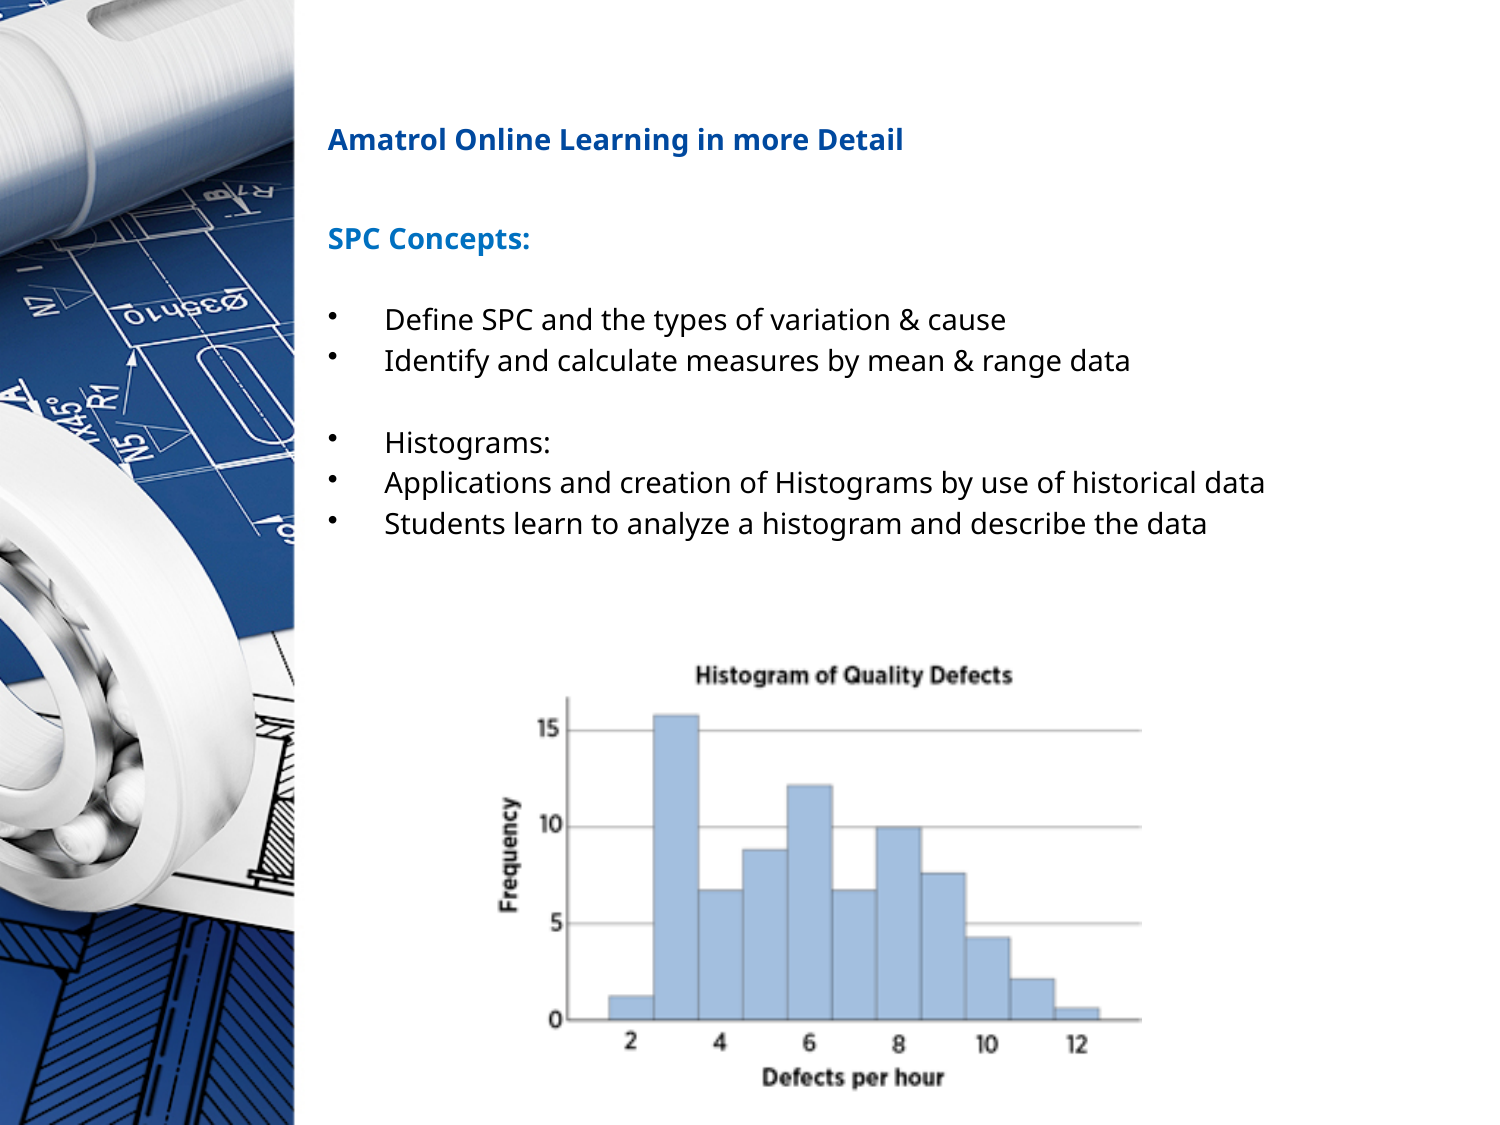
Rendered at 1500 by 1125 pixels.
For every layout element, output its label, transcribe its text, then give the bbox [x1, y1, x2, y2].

title Amatrol Online Learning in more Detail [312, 45, 1414, 233]
list SPC Concepts: Define SPC and the types of variation & cause Identify and calculate measures by mean & range data Histograms: Applications and creation of Histograms by use of historical data Students learn to analyze a histogram and describe the data [312, 212, 1325, 600]
picture [0, 0, 1500, 1125]
